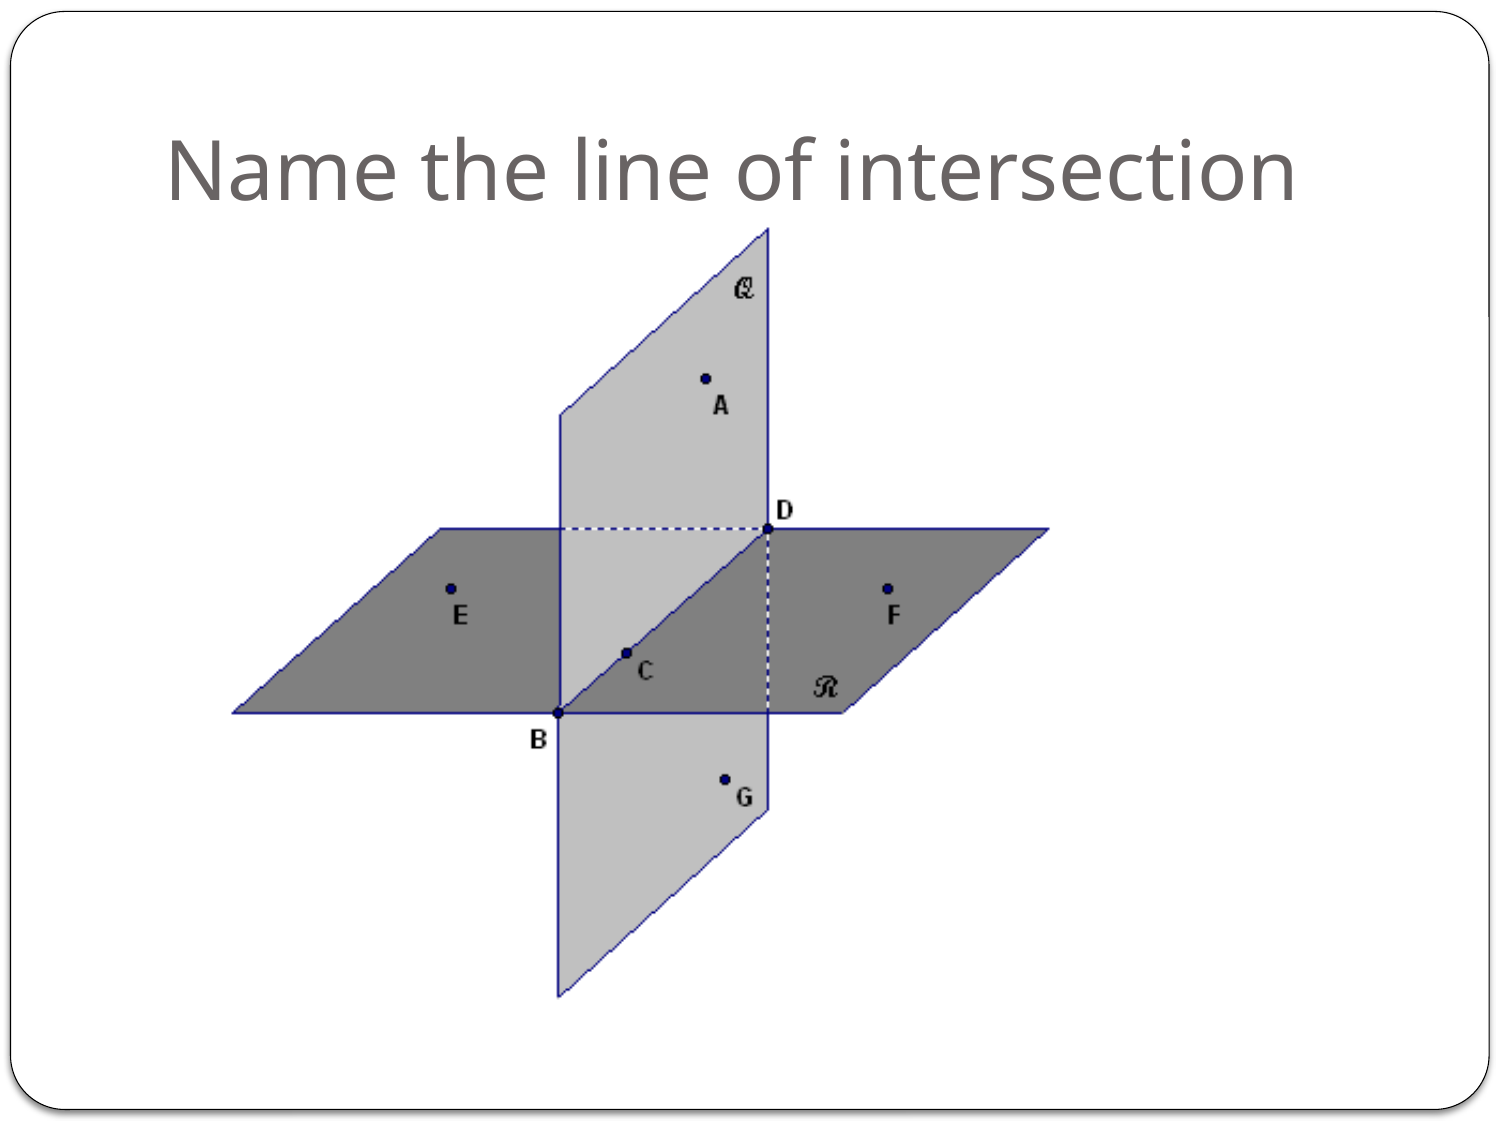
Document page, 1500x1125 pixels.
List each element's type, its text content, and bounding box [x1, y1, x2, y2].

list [199, 224, 1080, 1033]
title Name the line of intersection [150, 45, 1425, 233]
